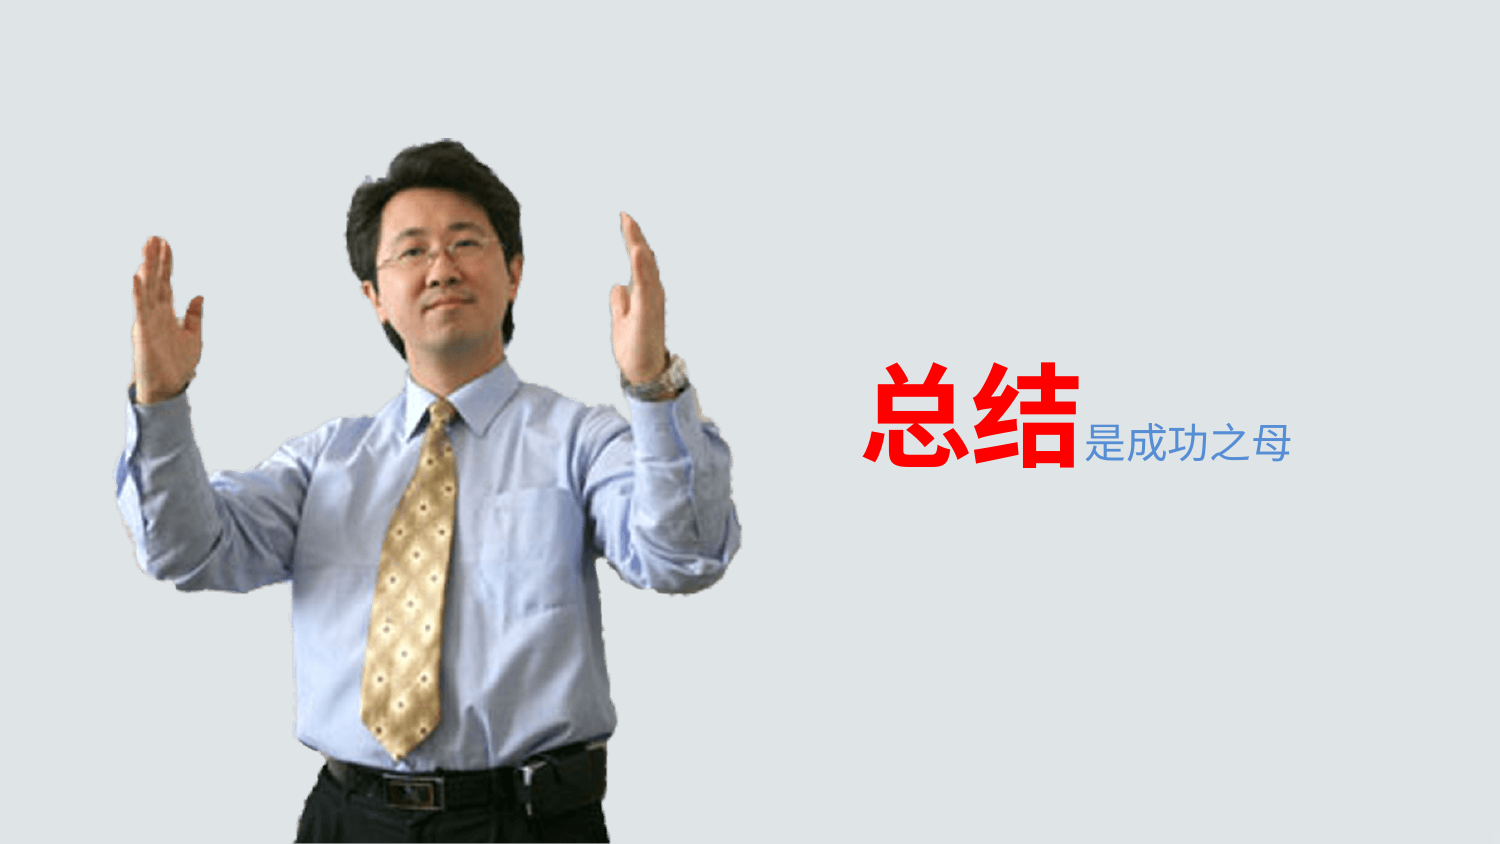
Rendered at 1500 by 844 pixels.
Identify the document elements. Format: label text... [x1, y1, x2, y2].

text_box 总结是成功之母 [844, 338, 1317, 489]
picture [0, 0, 1500, 844]
